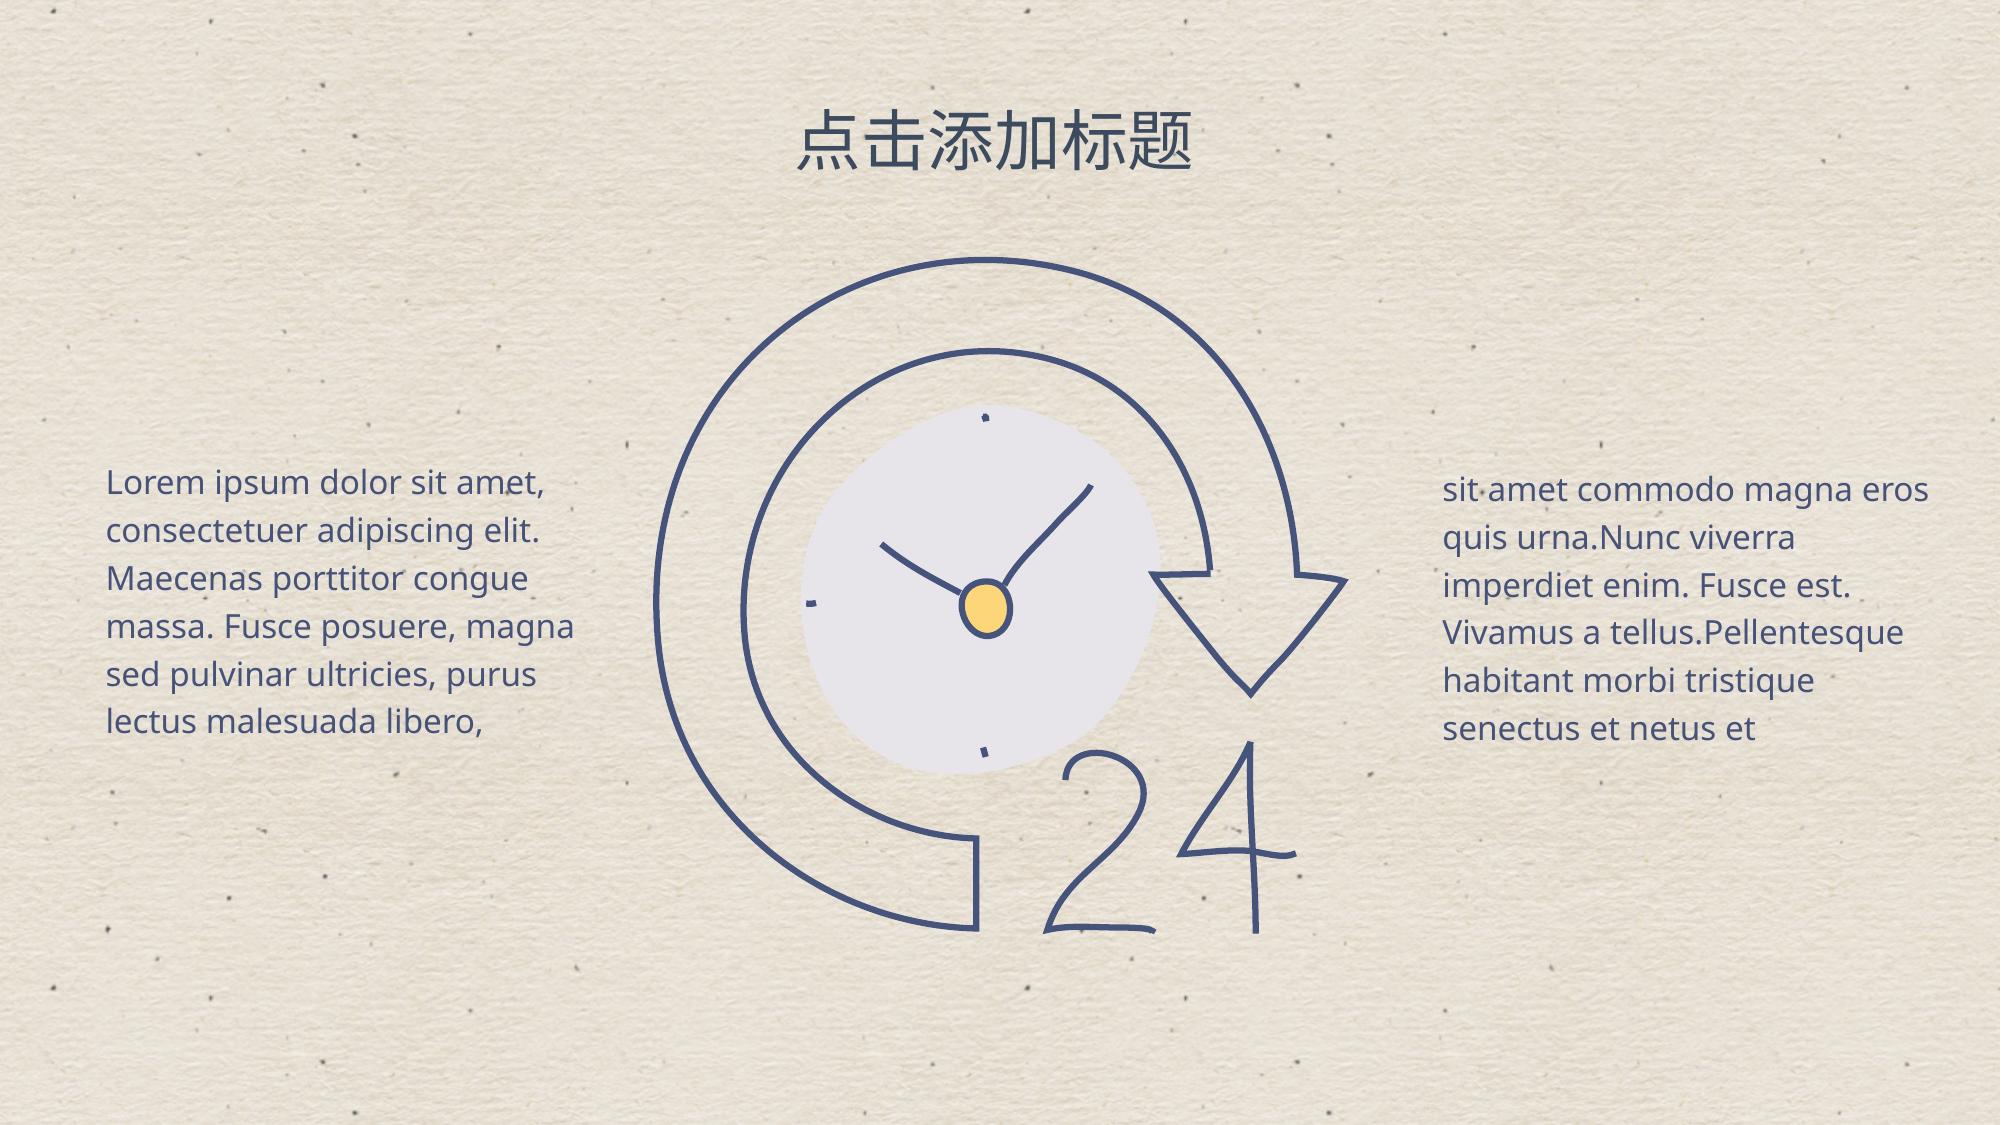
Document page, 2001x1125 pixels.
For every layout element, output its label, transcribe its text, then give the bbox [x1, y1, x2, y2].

text_box [656, 259, 1344, 929]
picture [0, 0, 2000, 1125]
text_box 点击添加标题 [779, 91, 1210, 187]
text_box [800, 404, 1161, 775]
text_box sit amet commodo magna eros quis urna.Nunc viverra imperdiet enim. Fusce est. Vivamus a tellus.Pellentesque habitant morbi tristique senectus et netus et [1436, 453, 1943, 754]
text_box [1047, 742, 1296, 934]
text_box Lorem ipsum dolor sit amet, consectetuer adipiscing elit. Maecenas porttitor congue massa. Fusce posuere, magna sed pulvinar ultricies, purus lectus malesuada libero, [99, 446, 606, 747]
